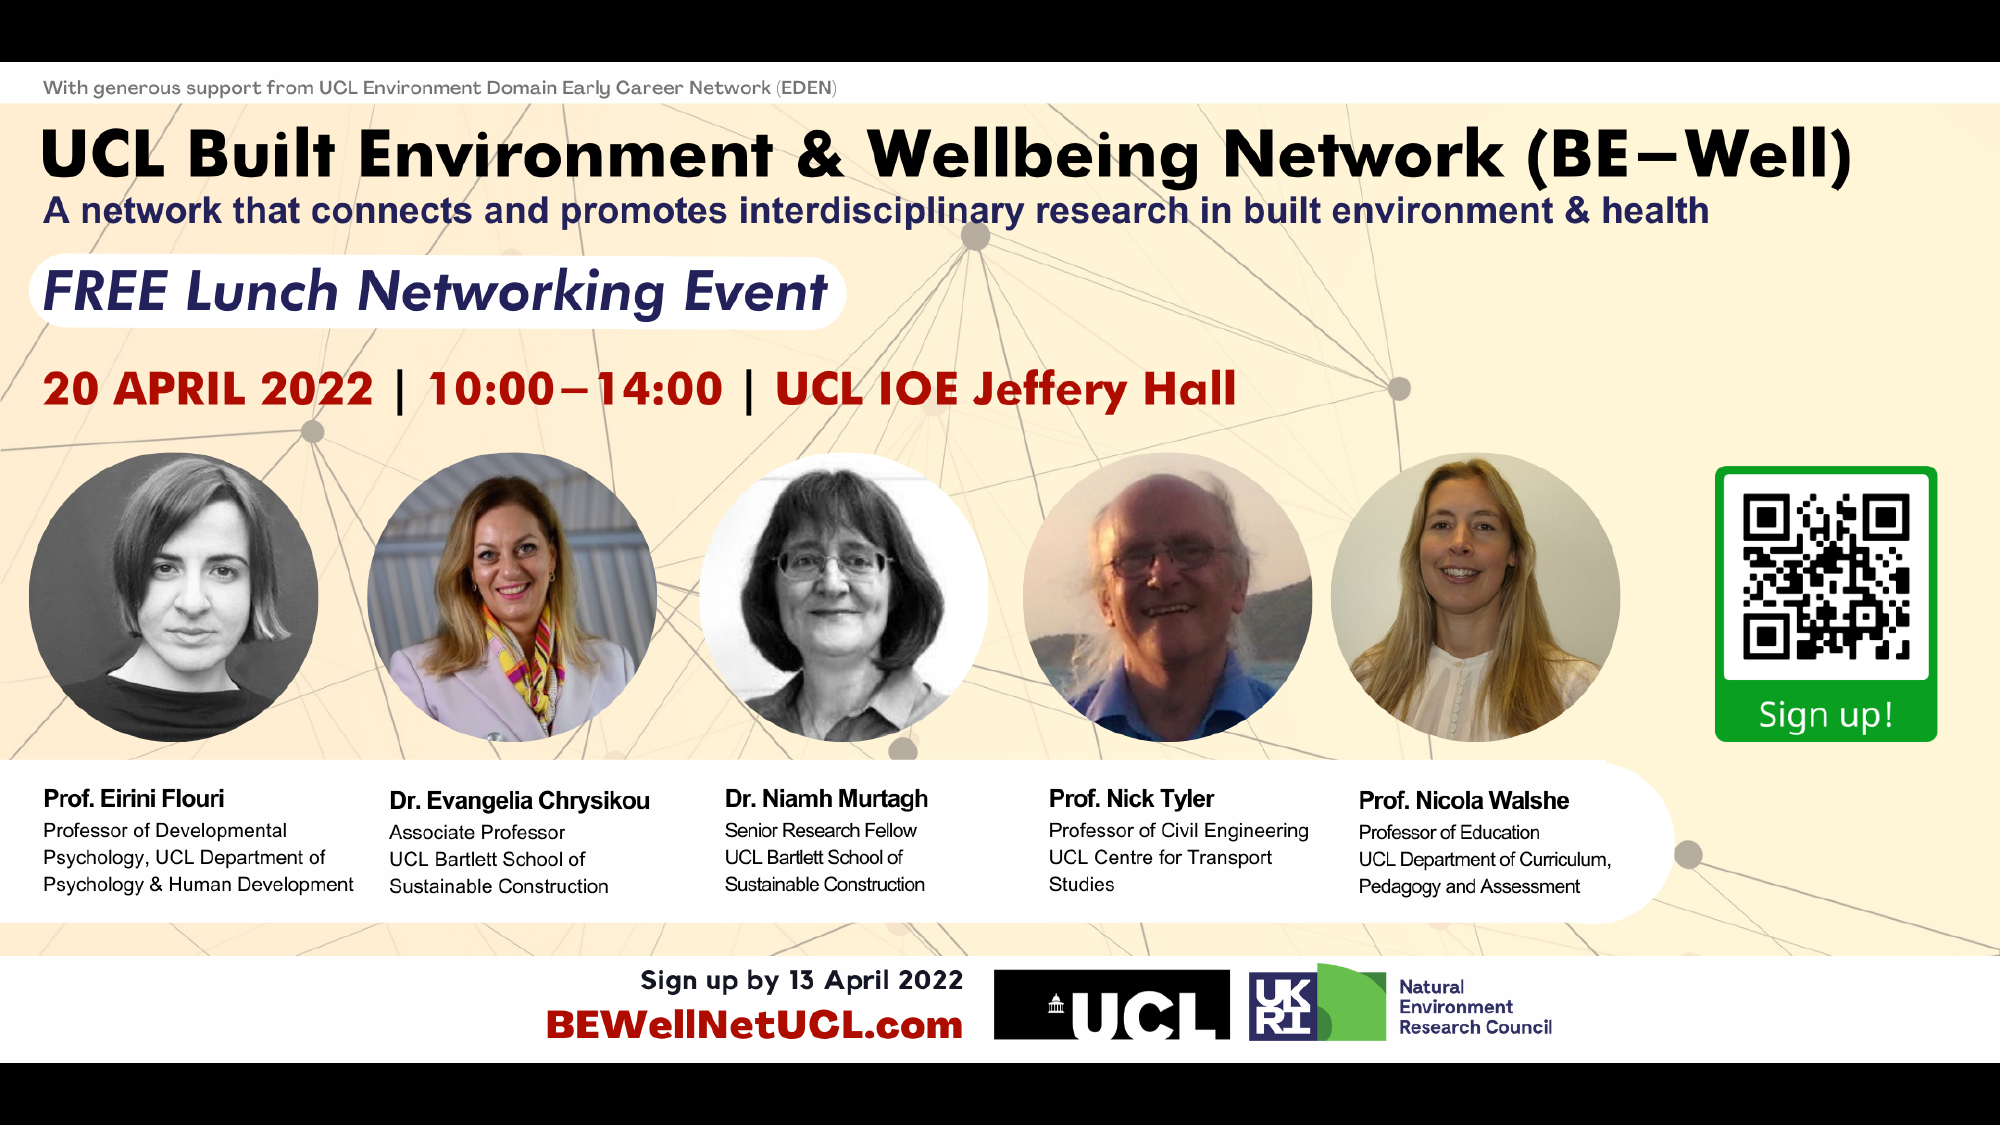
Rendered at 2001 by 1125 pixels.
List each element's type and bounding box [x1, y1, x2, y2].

picture [0, 62, 2000, 1063]
